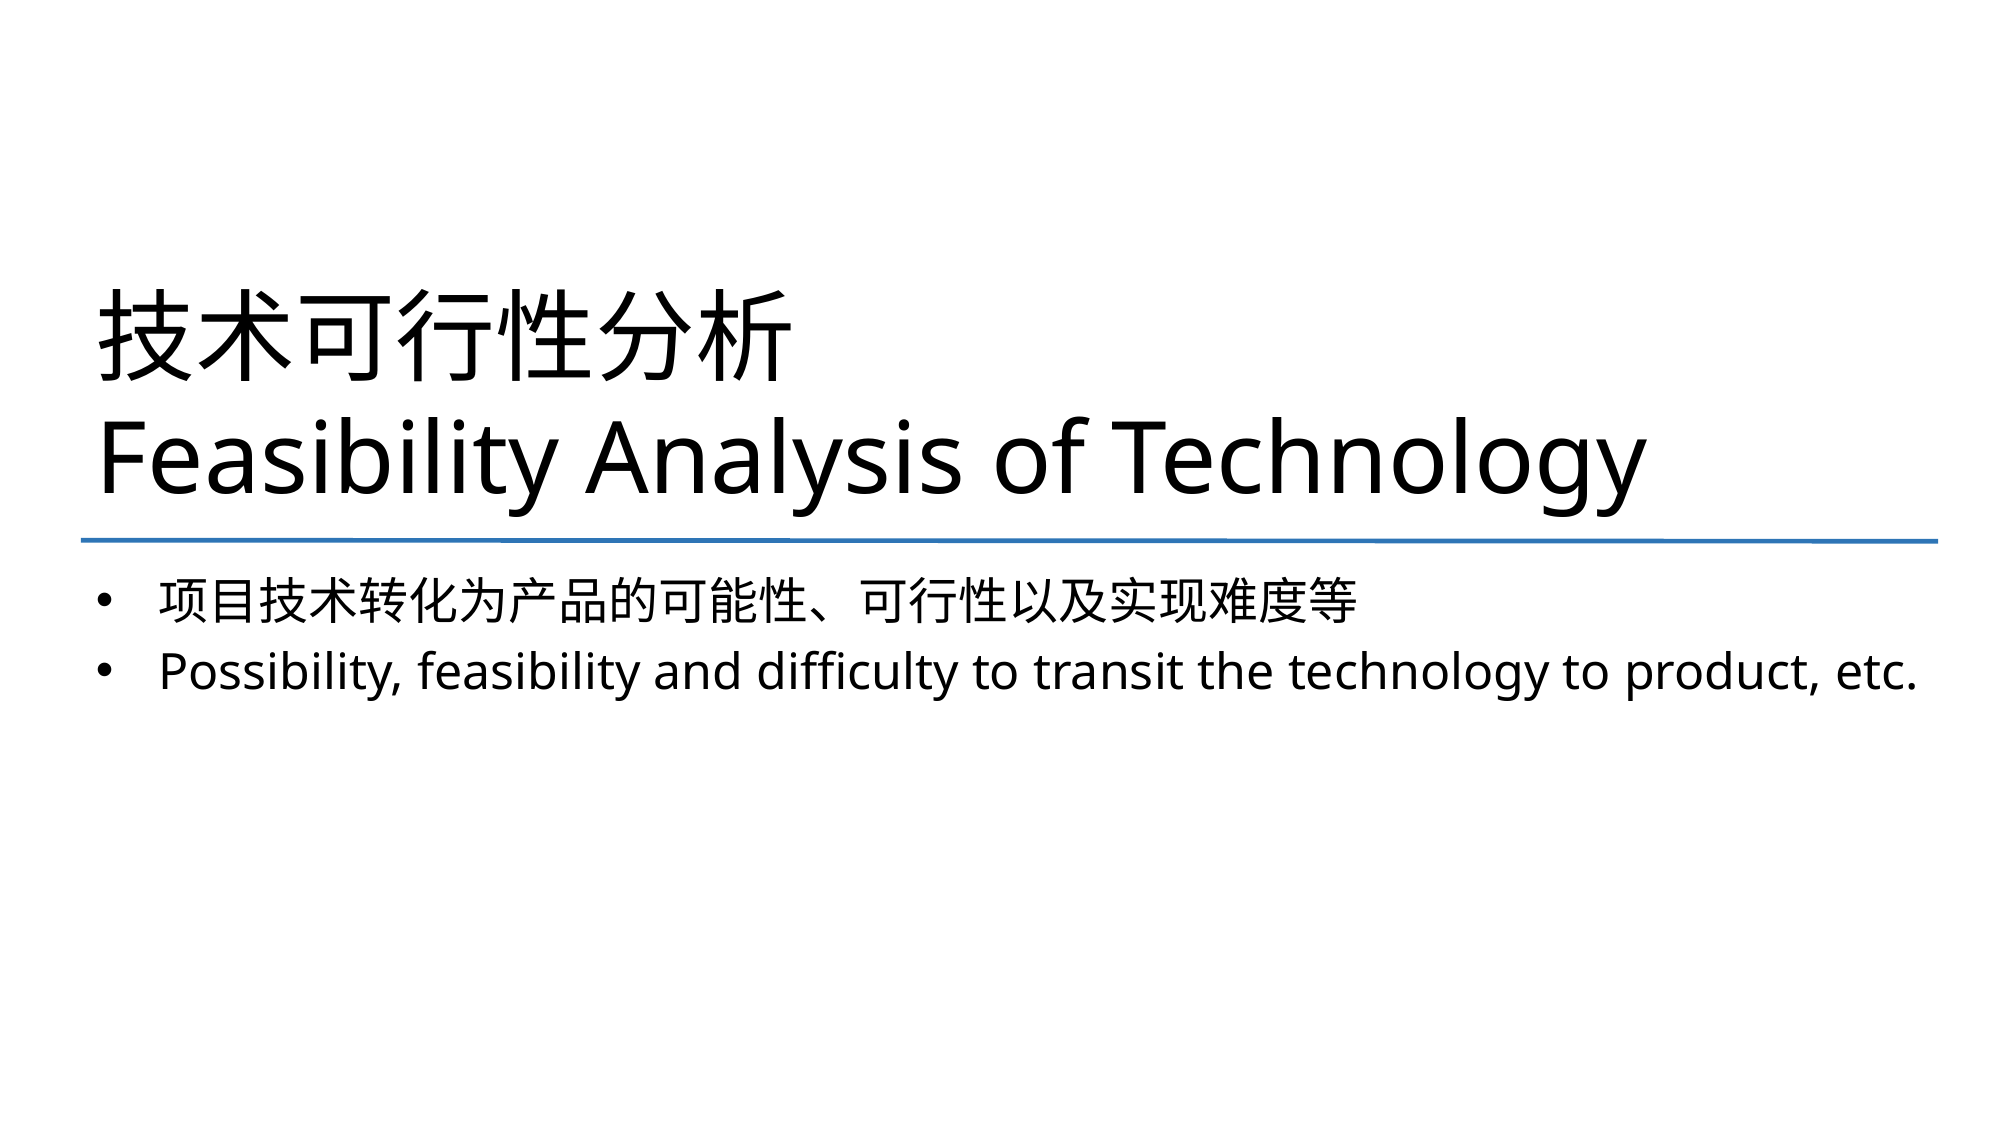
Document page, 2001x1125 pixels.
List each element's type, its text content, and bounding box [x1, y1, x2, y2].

text_box 项目技术转化为产品的可能性、可行性以及实现难度等 Possibility, feasibility and difficulty to transit the technology to product, etc. [80, 561, 1939, 738]
text_box 技术可行性分析 Feasibility Analysis of Technology [80, 241, 1939, 521]
